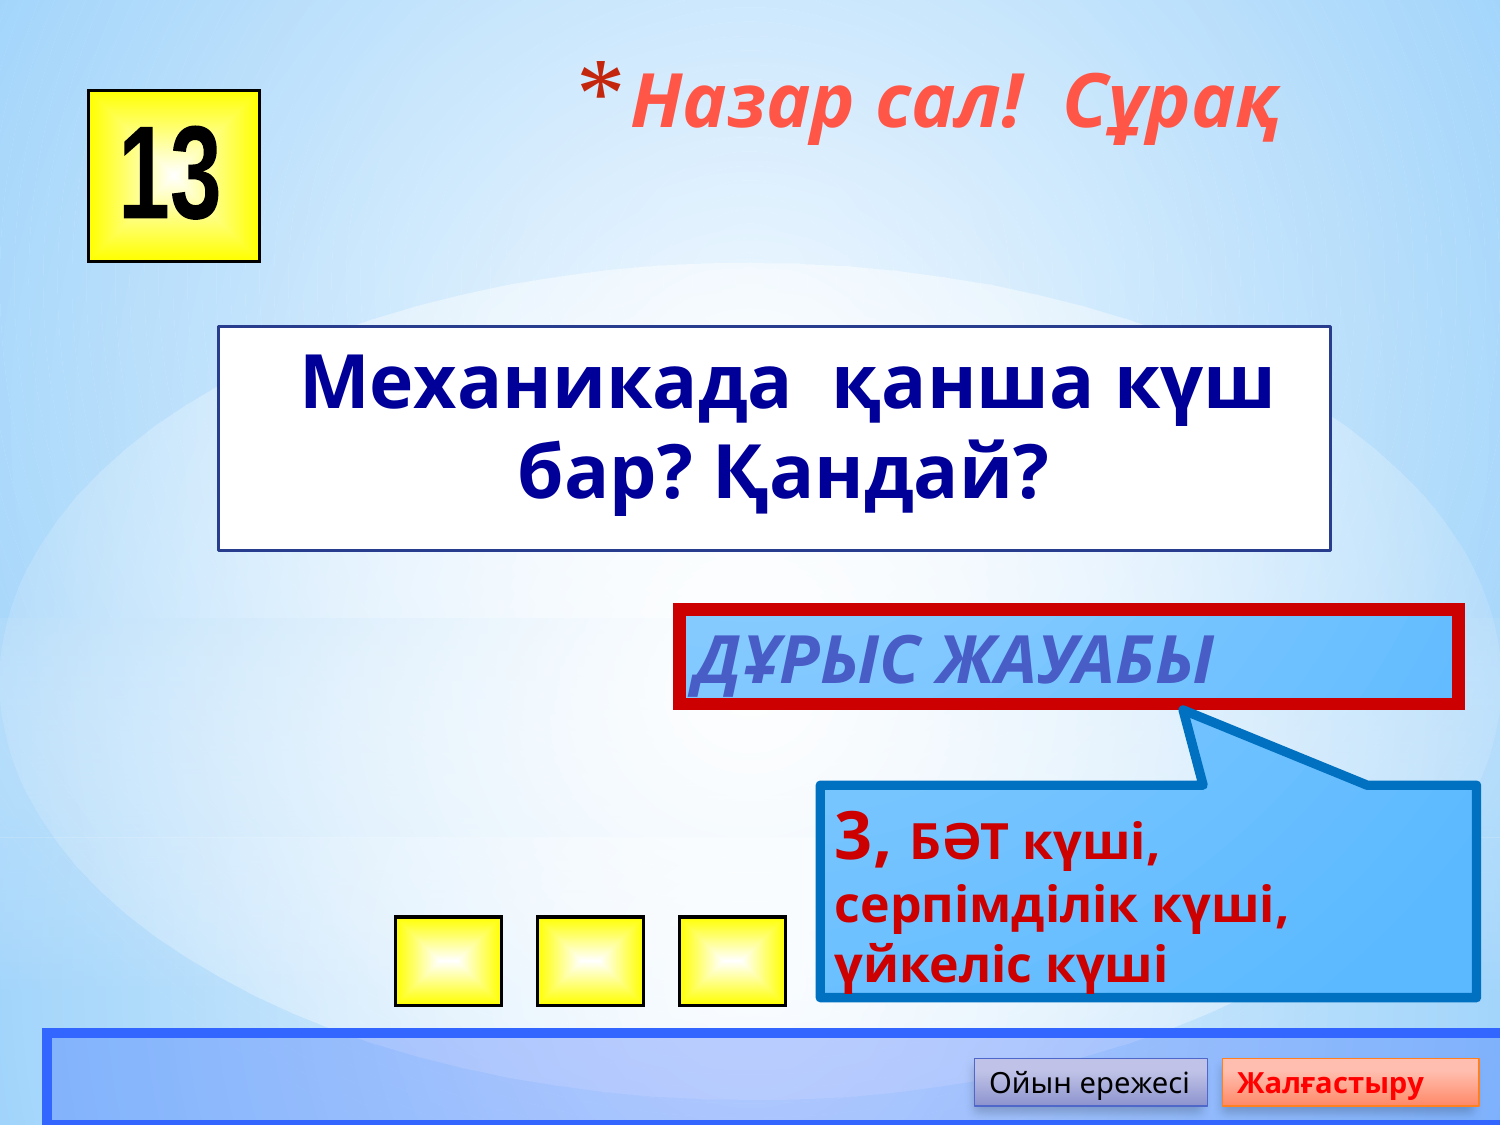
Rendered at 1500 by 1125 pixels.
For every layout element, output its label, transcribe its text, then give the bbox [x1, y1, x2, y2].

text_box [537, 916, 644, 1006]
text_box Жалғастыру [1222, 1058, 1480, 1107]
text_box [395, 916, 502, 1006]
text_box [46, 1033, 1500, 1125]
text_box [88, 90, 260, 262]
text_box 3, БӘТ күші, серпімділік күші, үйкеліс күші [818, 708, 1478, 999]
text_box Дұрыс жауабы [679, 609, 1459, 704]
title Назар сал! Сұрақ [360, 45, 1317, 185]
text_box Ойын ережесі [974, 1058, 1208, 1107]
list Механикада қанша күш бар? Қандай? [217, 325, 1332, 552]
text_box [679, 916, 786, 1006]
